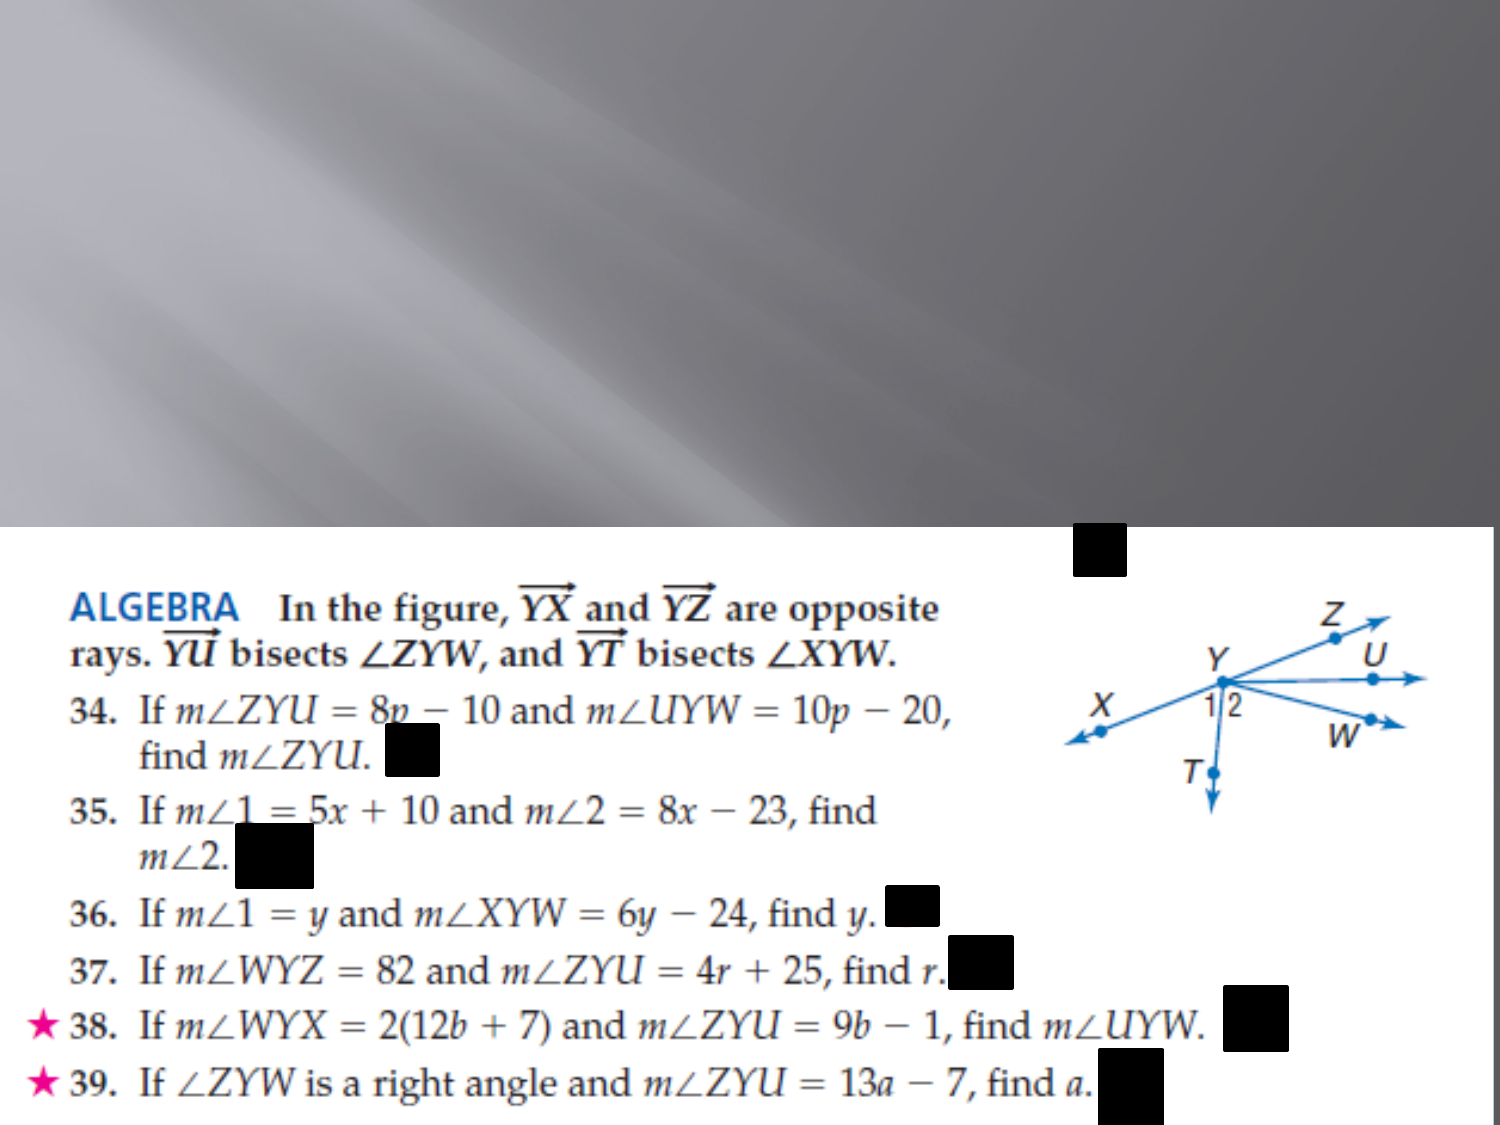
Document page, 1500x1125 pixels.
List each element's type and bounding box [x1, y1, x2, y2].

text_box [1073, 523, 1127, 527]
list [0, 527, 1494, 1125]
